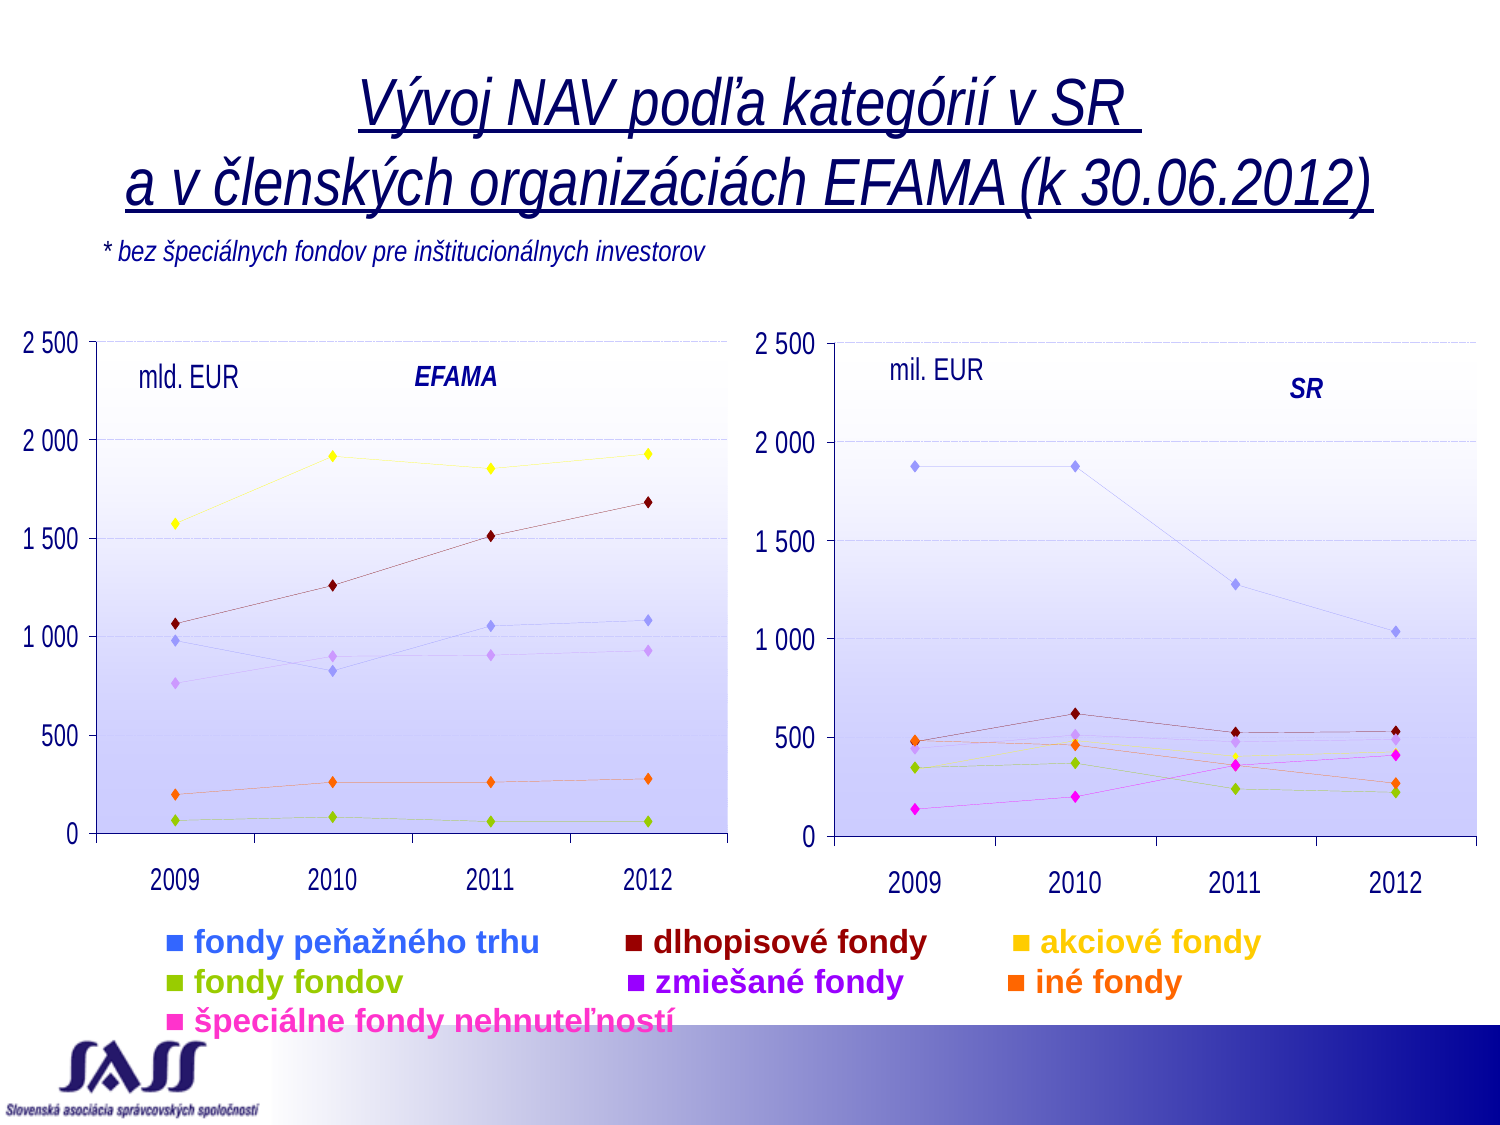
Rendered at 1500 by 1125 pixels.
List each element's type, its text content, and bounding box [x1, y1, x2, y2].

text_box ■ fondy peňažného trhu ■ dlhopisové fondy ■ akciové fondy ■ fondy fondov ■ zmiešané fondy ■ iné fondy ■ špeciálne fondy nehnuteľností [150, 934, 1400, 1047]
title Vývoj NAV podľa kategórií v SR a v členských organizáciách EFAMA (k 30.06.2012) [74, 44, 1426, 233]
picture [0, 1034, 272, 1125]
text_box * bez špeciálnych fondov pre inštitucionálnych investorov [87, 224, 775, 275]
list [724, 299, 1500, 926]
text_box [276, 1025, 1500, 1125]
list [0, 299, 723, 926]
